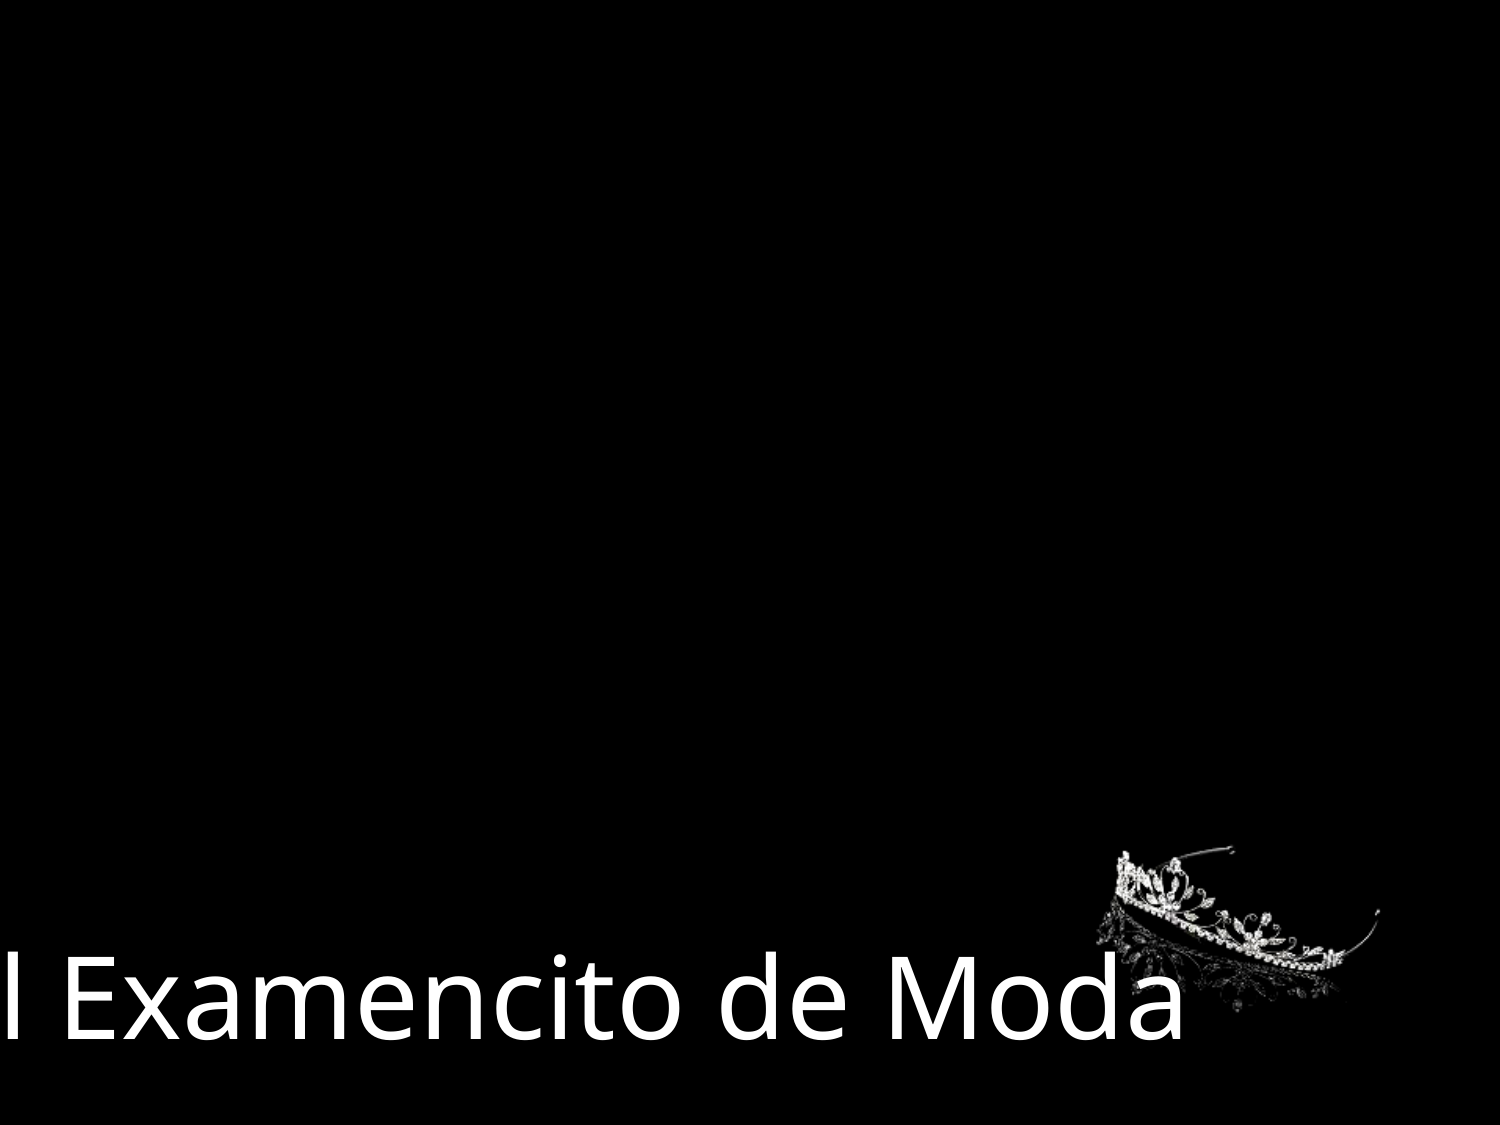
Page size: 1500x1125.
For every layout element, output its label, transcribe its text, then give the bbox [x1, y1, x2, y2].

picture [1049, 812, 1435, 1038]
title El Examencito de Moda [0, 900, 1238, 1088]
